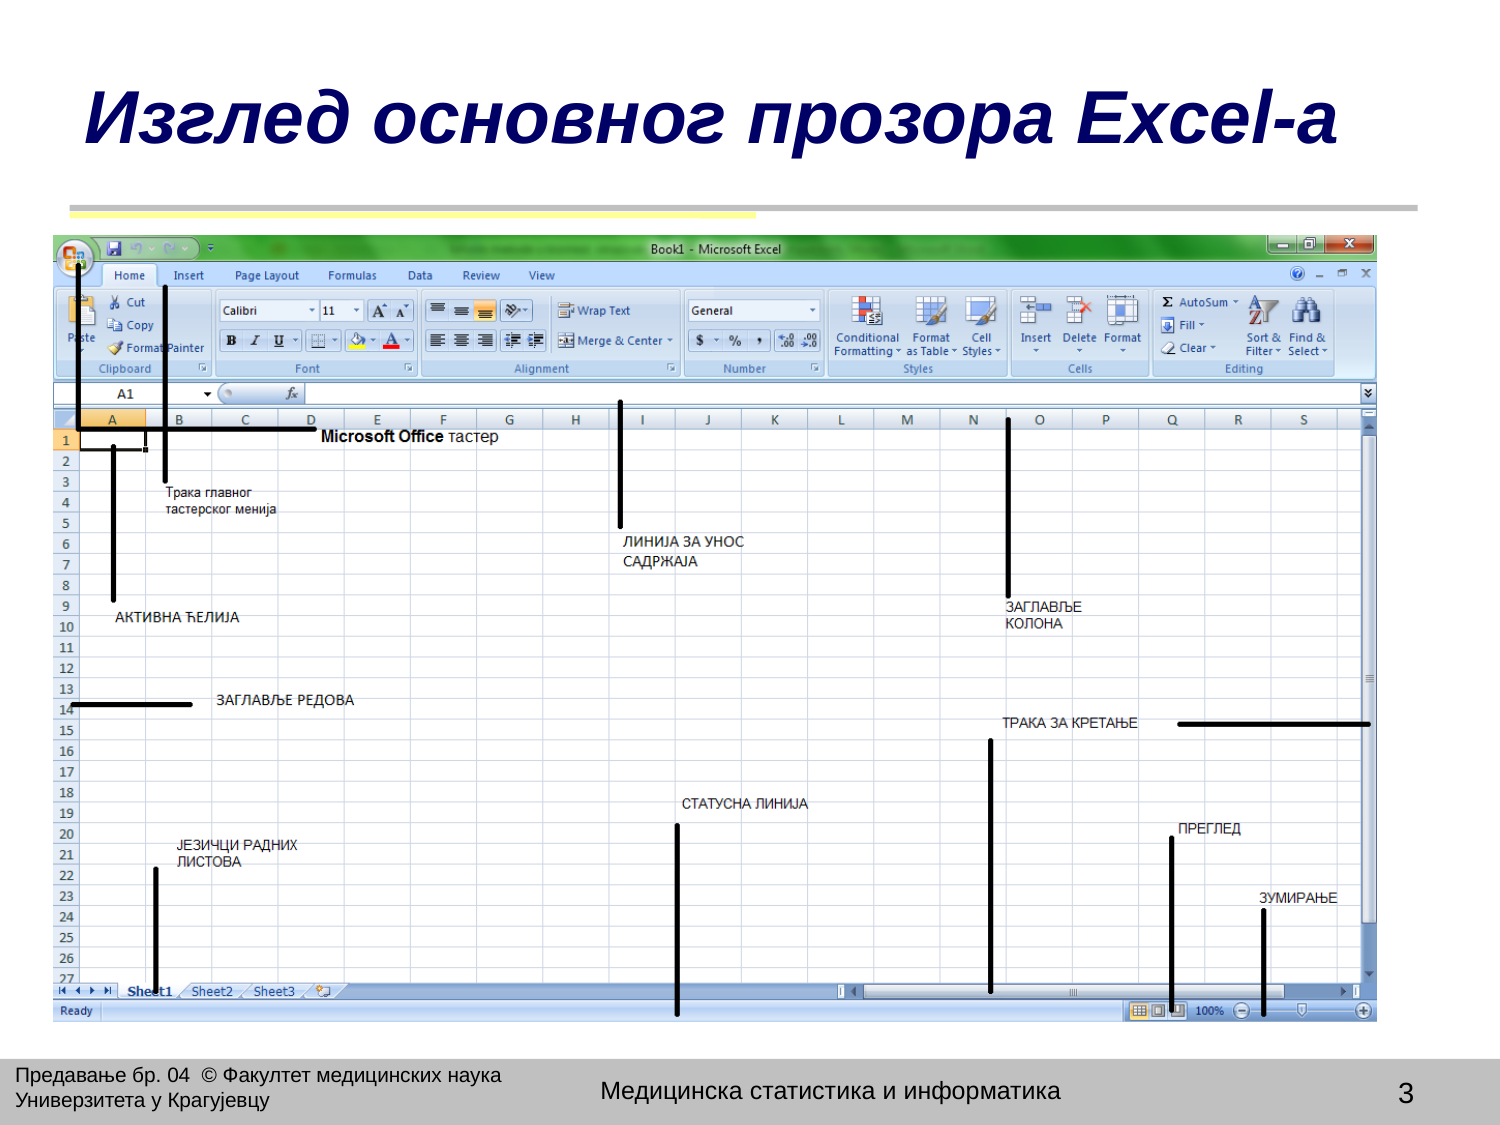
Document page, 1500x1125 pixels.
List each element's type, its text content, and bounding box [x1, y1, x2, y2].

slide_number 3 [1166, 1066, 1430, 1125]
picture [52, 235, 1378, 1022]
slide_number Предавање бр. 04 © Факултет медицинских наука Универзитета у Крагујевцу [0, 1053, 619, 1108]
footer Медицинска статистика и информатика [512, 1066, 1151, 1125]
title Изглед основног прозора Excel-а [69, 19, 1426, 208]
